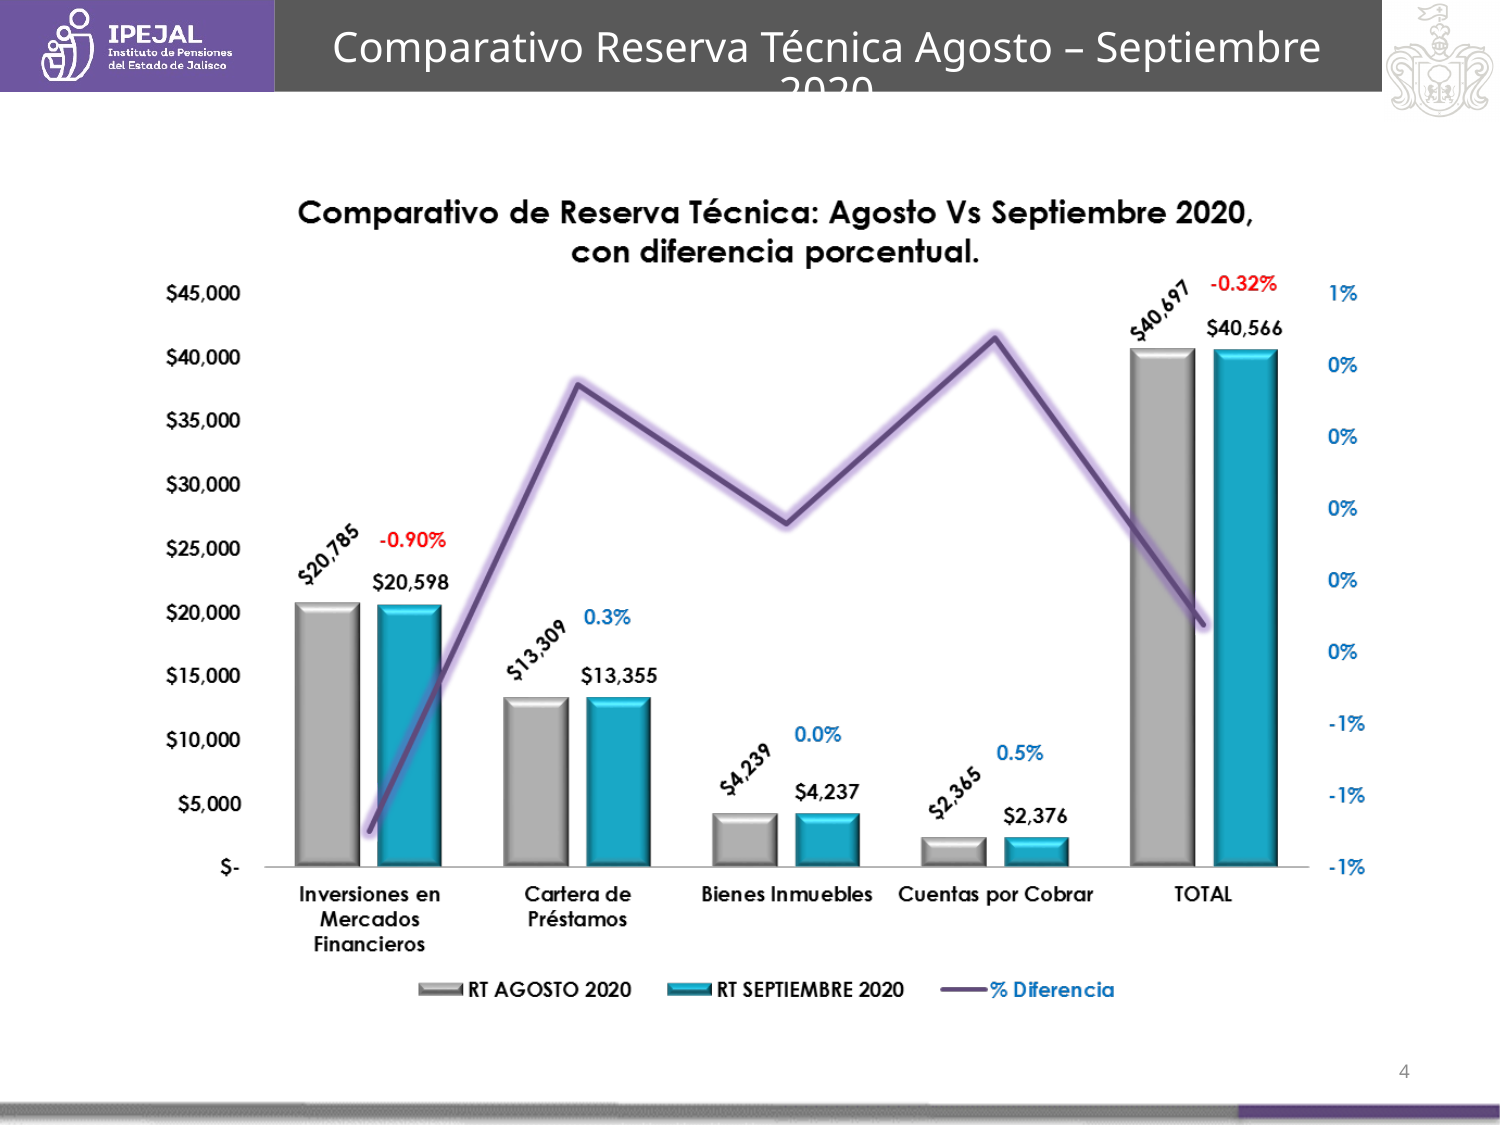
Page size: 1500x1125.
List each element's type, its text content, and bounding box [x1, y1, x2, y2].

picture [0, 1096, 1500, 1125]
picture [0, 0, 275, 92]
slide_number 4 [1074, 1042, 1425, 1103]
text_box Comparativo Reserva Técnica Agosto – Septiembre 2020 [274, 19, 1380, 74]
picture [145, 169, 1380, 1022]
